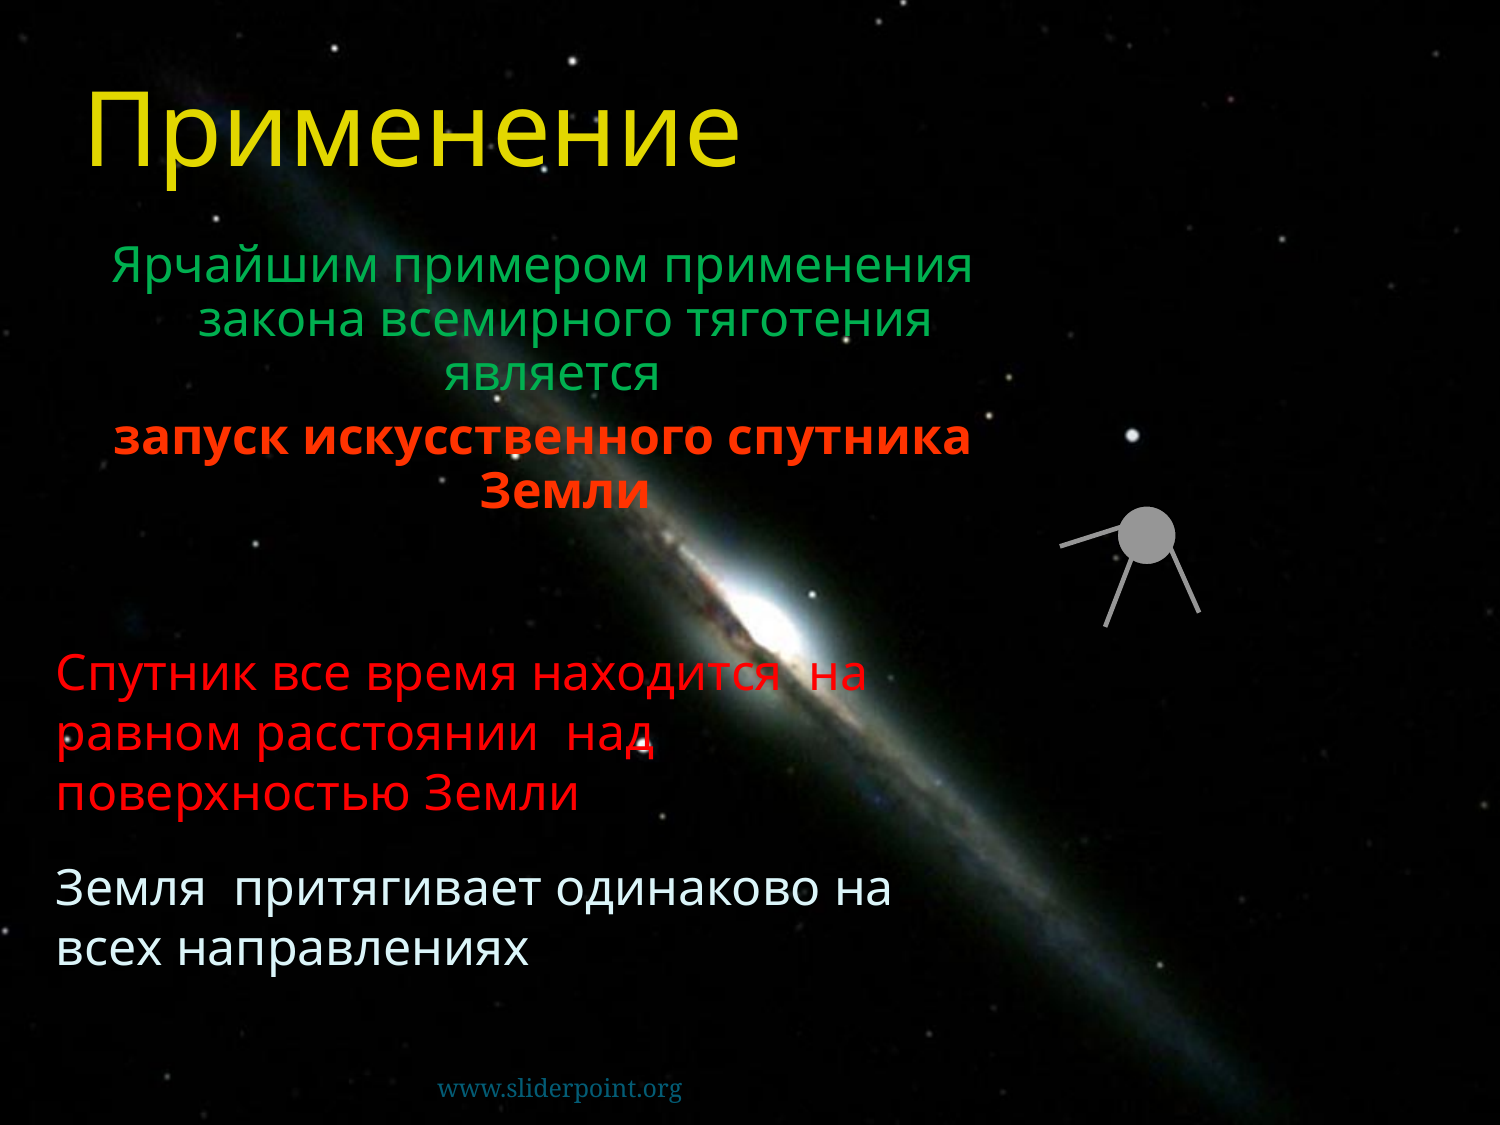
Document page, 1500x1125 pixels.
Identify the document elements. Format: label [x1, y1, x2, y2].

picture [0, 0, 1500, 1125]
text_box [1056, 503, 1211, 634]
